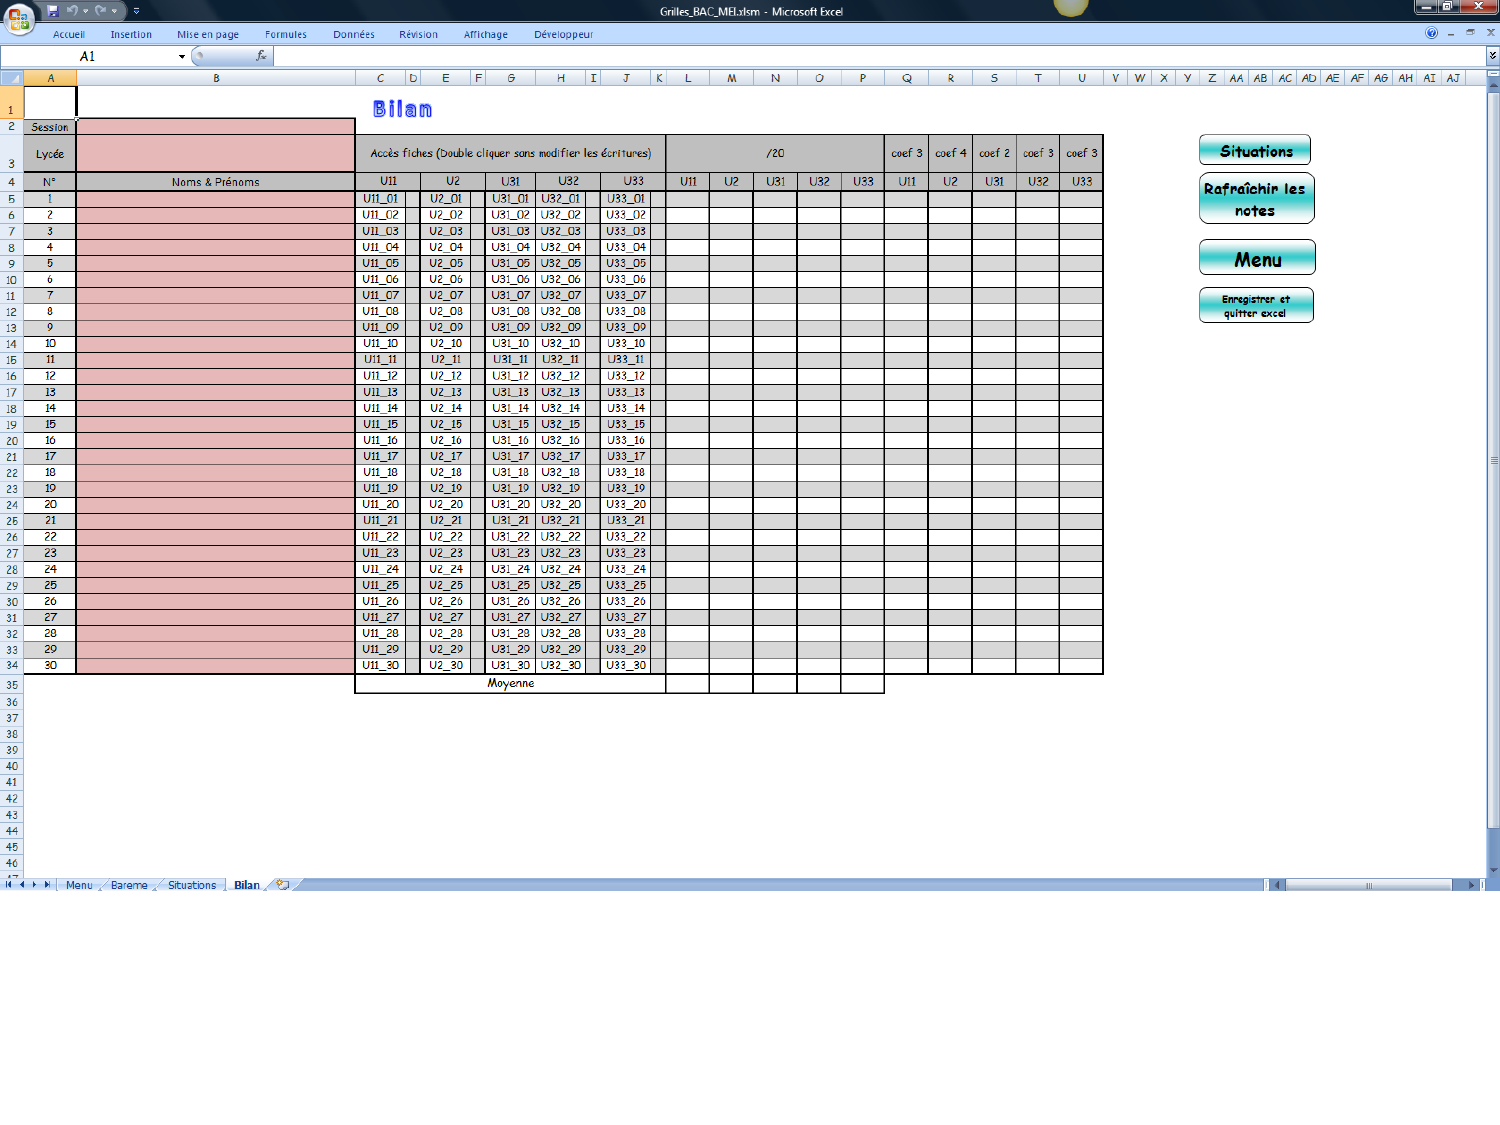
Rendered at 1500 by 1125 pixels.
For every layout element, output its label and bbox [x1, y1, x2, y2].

picture [0, 0, 1500, 891]
